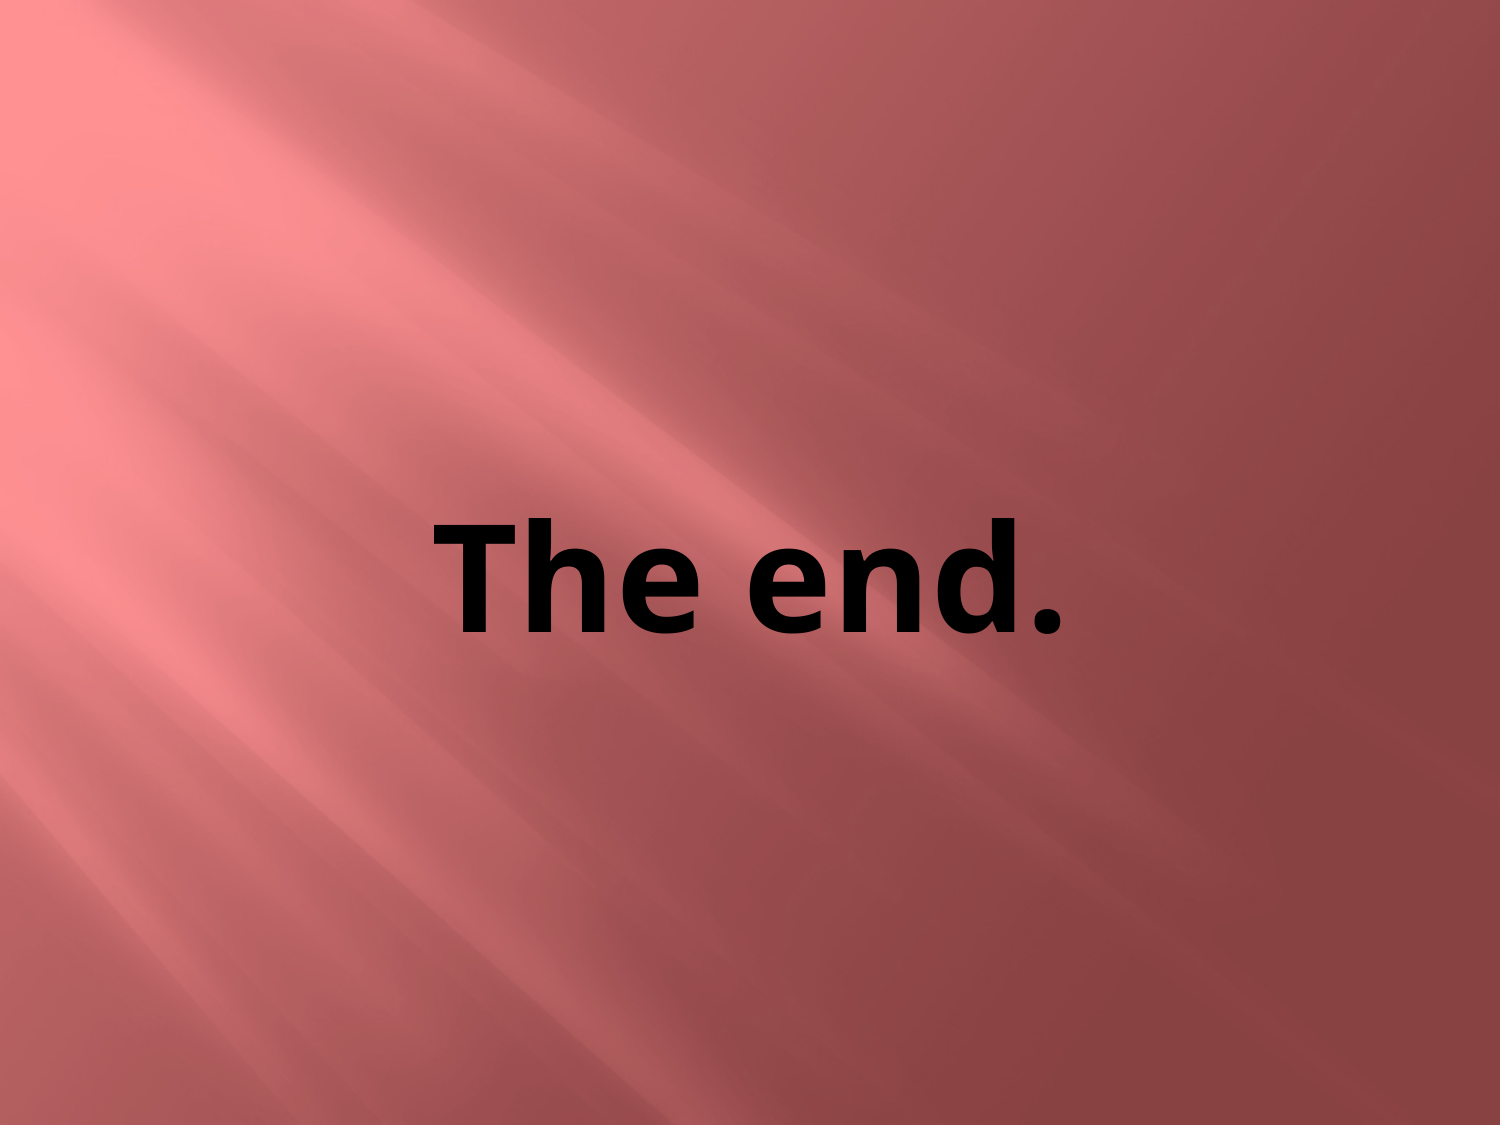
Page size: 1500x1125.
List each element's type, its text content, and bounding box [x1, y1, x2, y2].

title The end. [75, 45, 1425, 1100]
